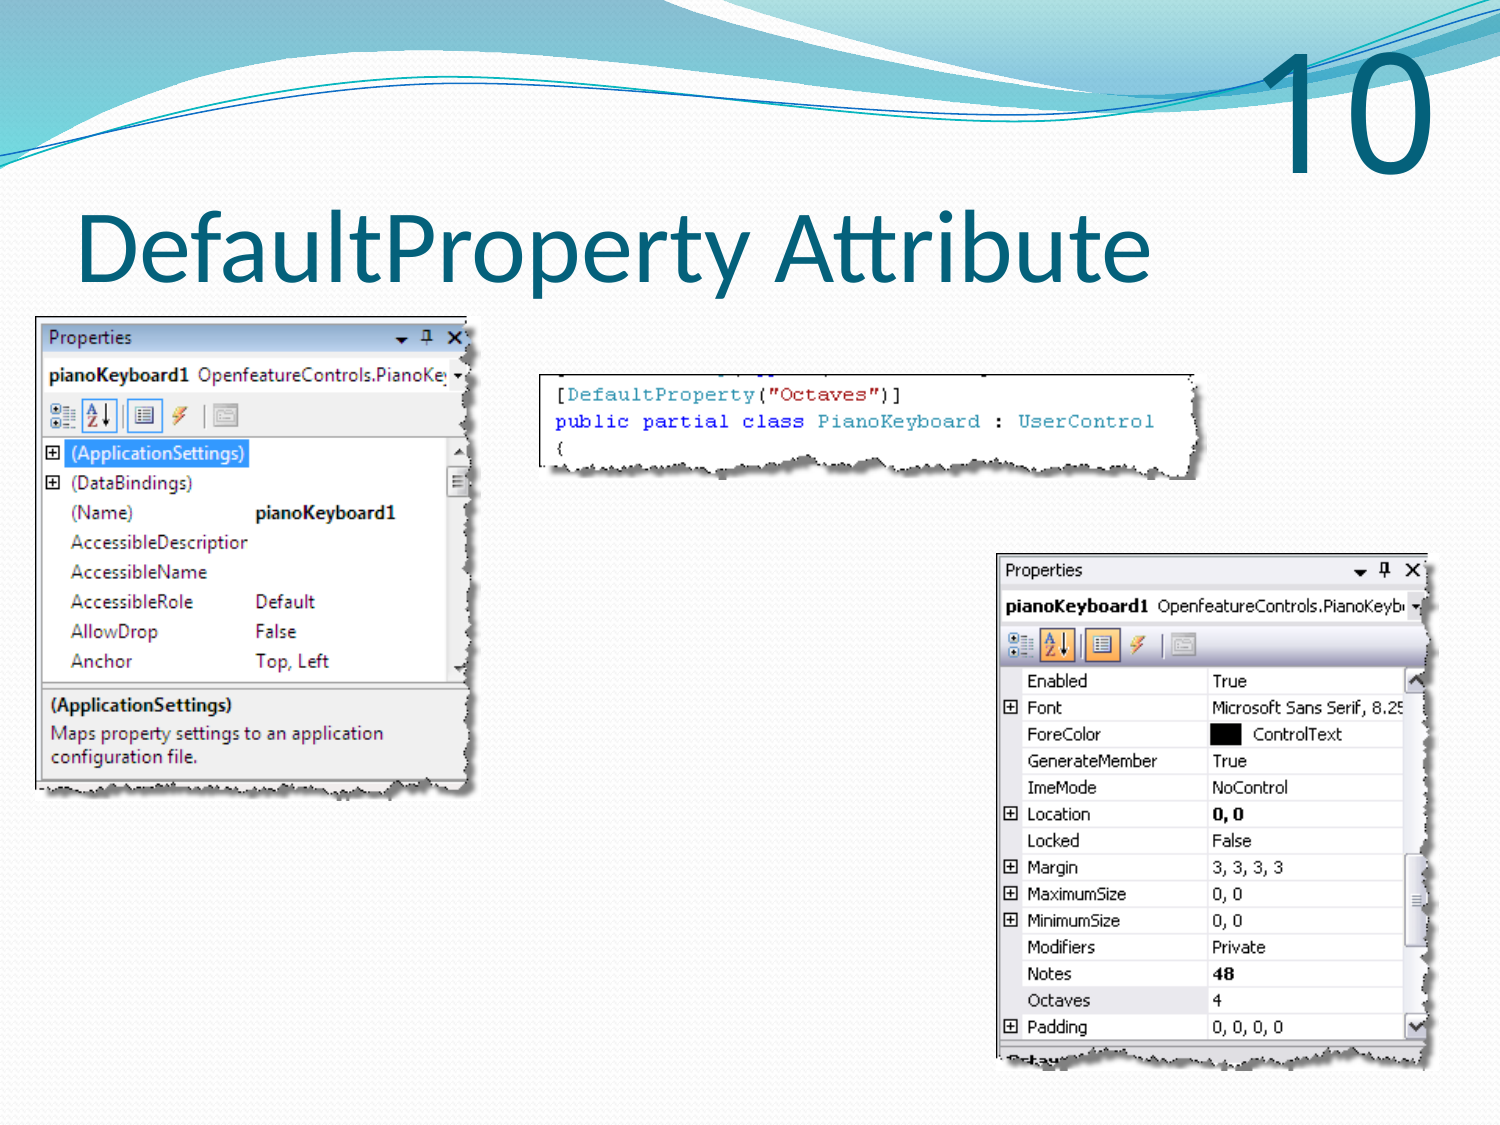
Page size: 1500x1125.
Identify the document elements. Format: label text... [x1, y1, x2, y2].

picture [995, 553, 1439, 1072]
picture [35, 316, 481, 801]
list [538, 374, 1207, 480]
text_box 10 [1233, 0, 1454, 215]
title DefaultProperty Attribute [75, 115, 1425, 303]
